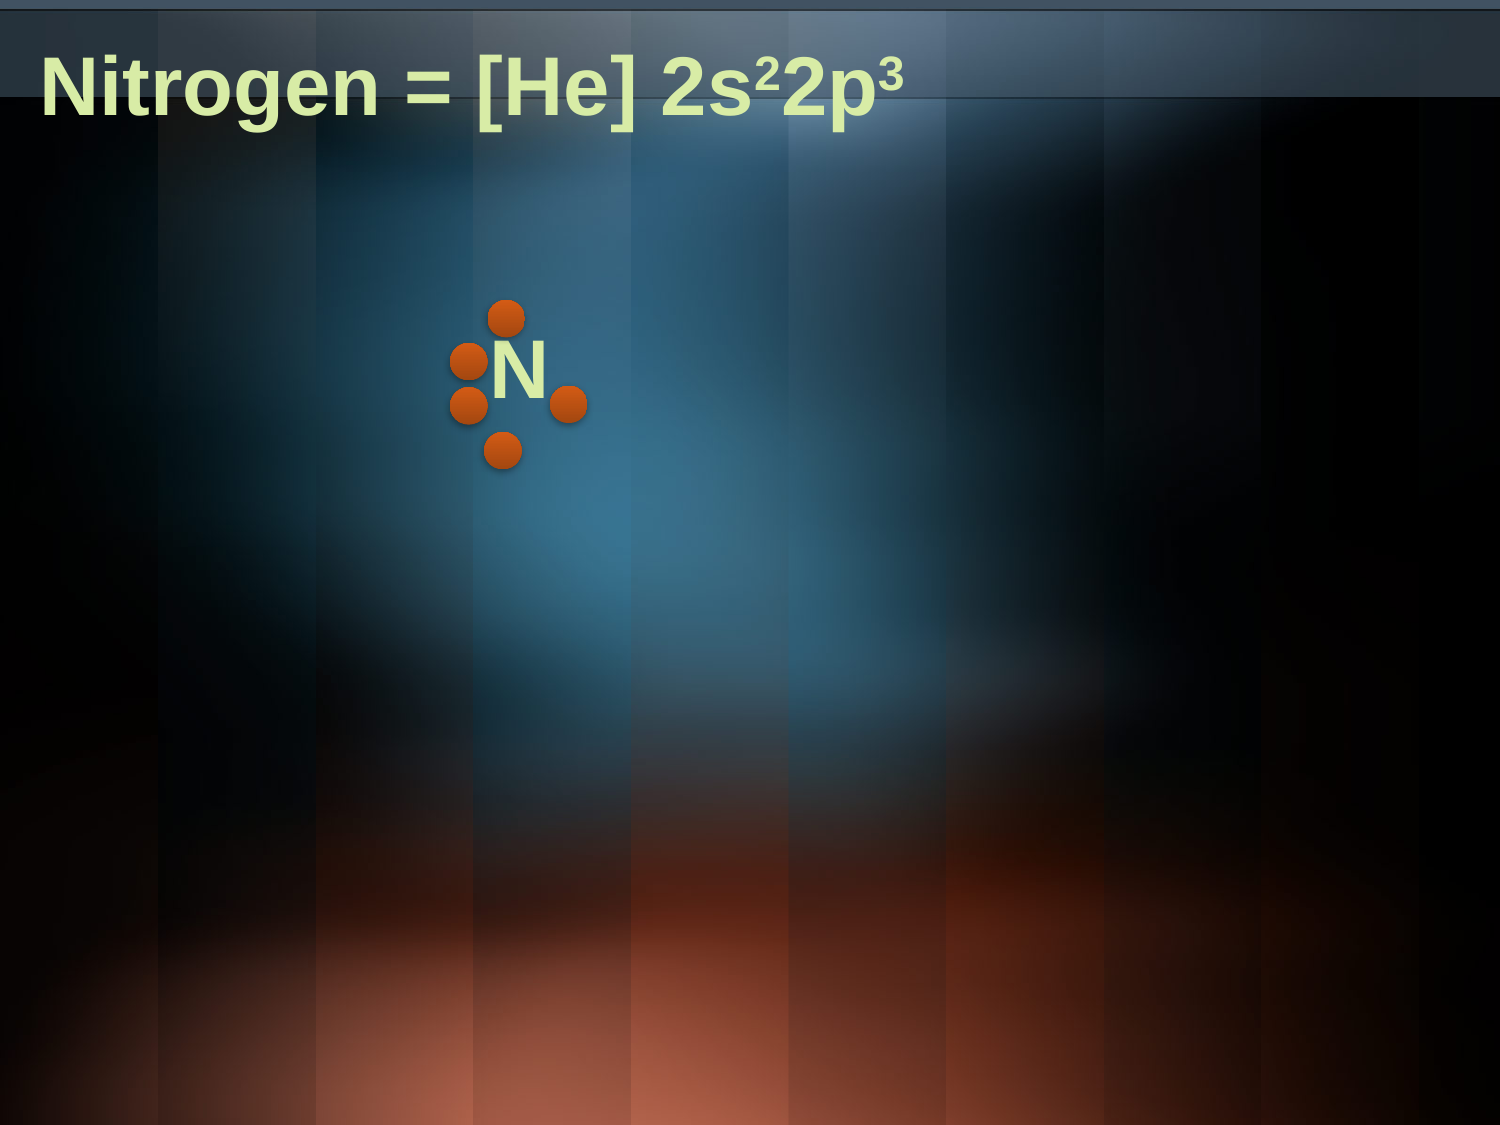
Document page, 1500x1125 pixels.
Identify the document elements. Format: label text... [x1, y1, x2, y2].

text_box [484, 431, 522, 470]
picture [0, 0, 1500, 1125]
text_box [549, 385, 588, 424]
text_box [450, 342, 488, 381]
text_box [450, 387, 488, 425]
text_box Nitrogen = [He] 2s22p3 N [24, 24, 1463, 424]
text_box [487, 299, 526, 338]
